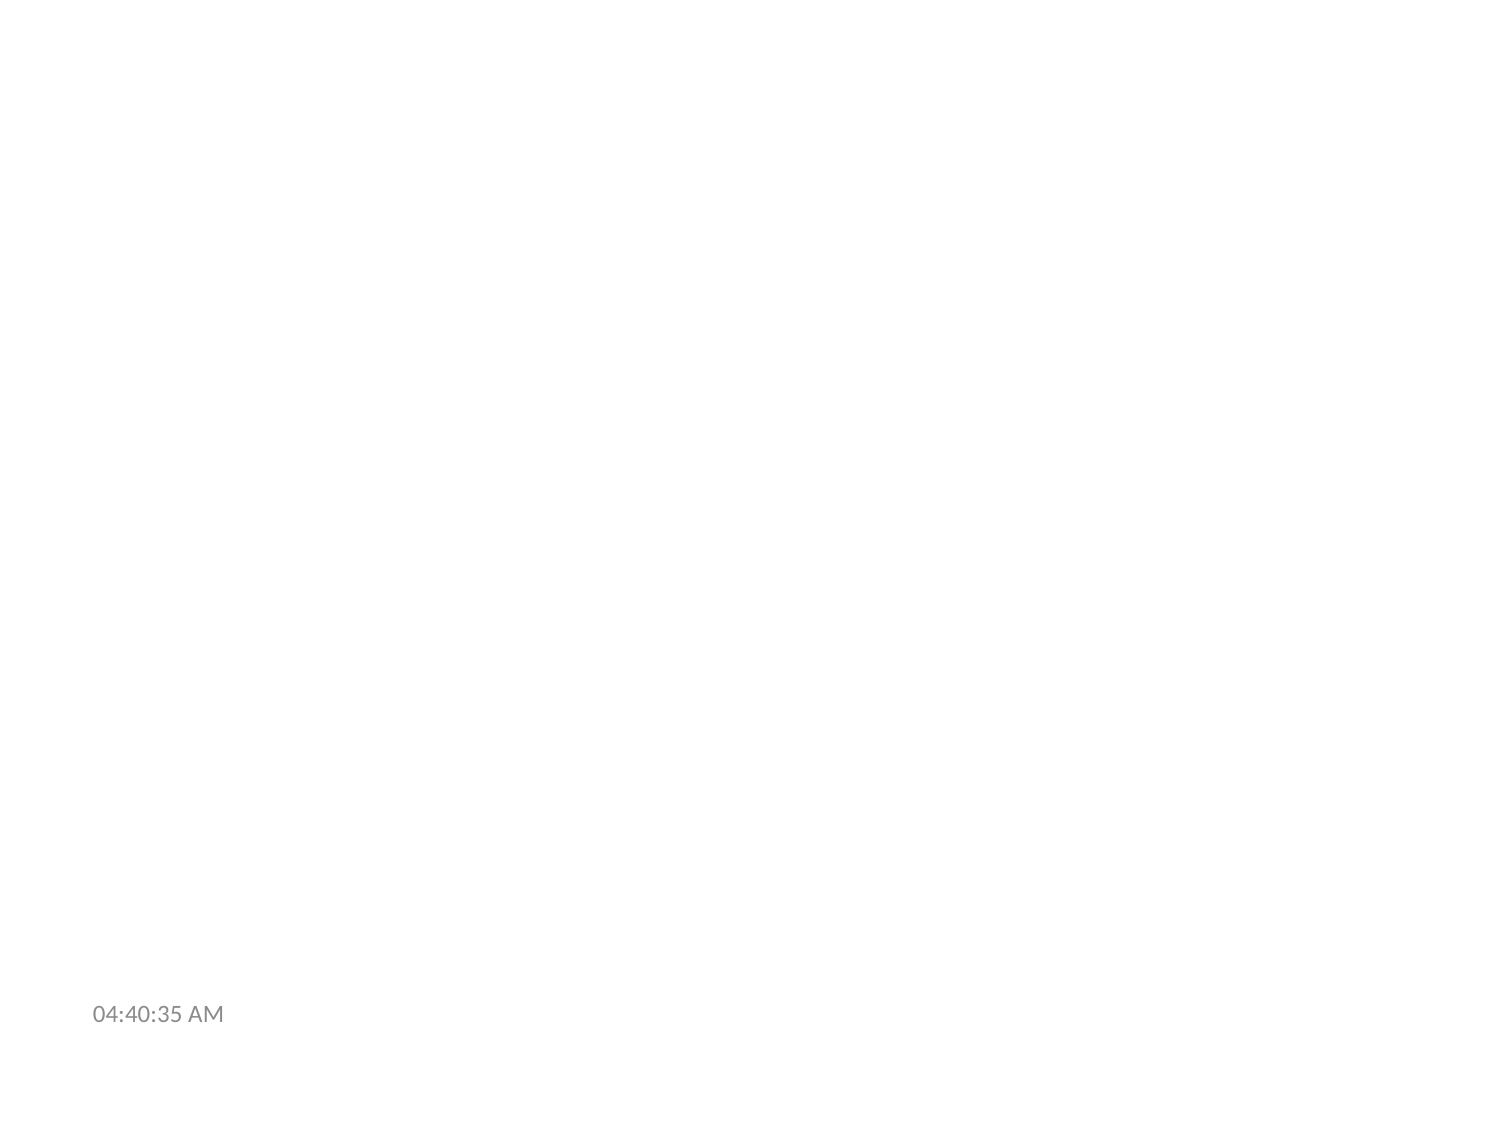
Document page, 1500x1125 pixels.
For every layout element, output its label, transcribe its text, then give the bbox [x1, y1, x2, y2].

text_box 3:35:09 PM [77, 982, 428, 1043]
